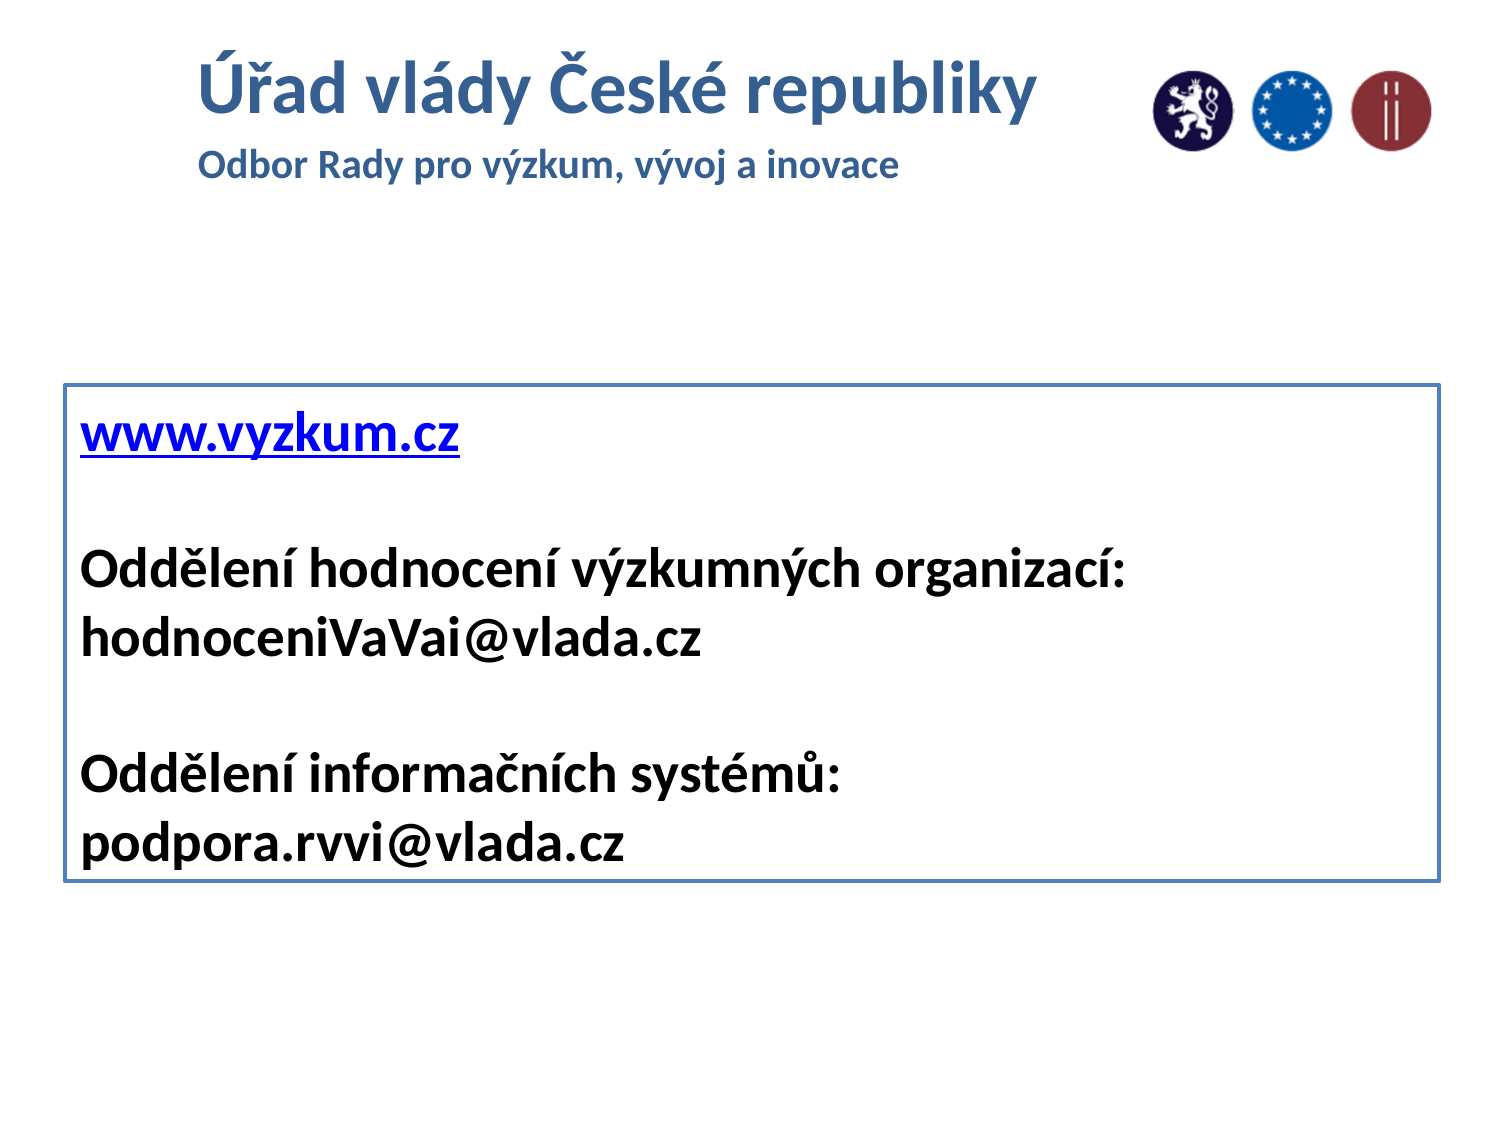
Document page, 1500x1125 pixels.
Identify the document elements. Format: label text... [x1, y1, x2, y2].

text_box www.vyzkum.cz Oddělení hodnocení výzkumných organizací: hodnoceniVaVai@vlada.cz Oddělení informačních systémů: podpora.rvvi@vlada.cz [63, 383, 1441, 883]
picture [1151, 66, 1435, 155]
subtitle Úřad vlády České republiky Odbor Rady pro výzkum, vývoj a inovace [183, 30, 1152, 244]
